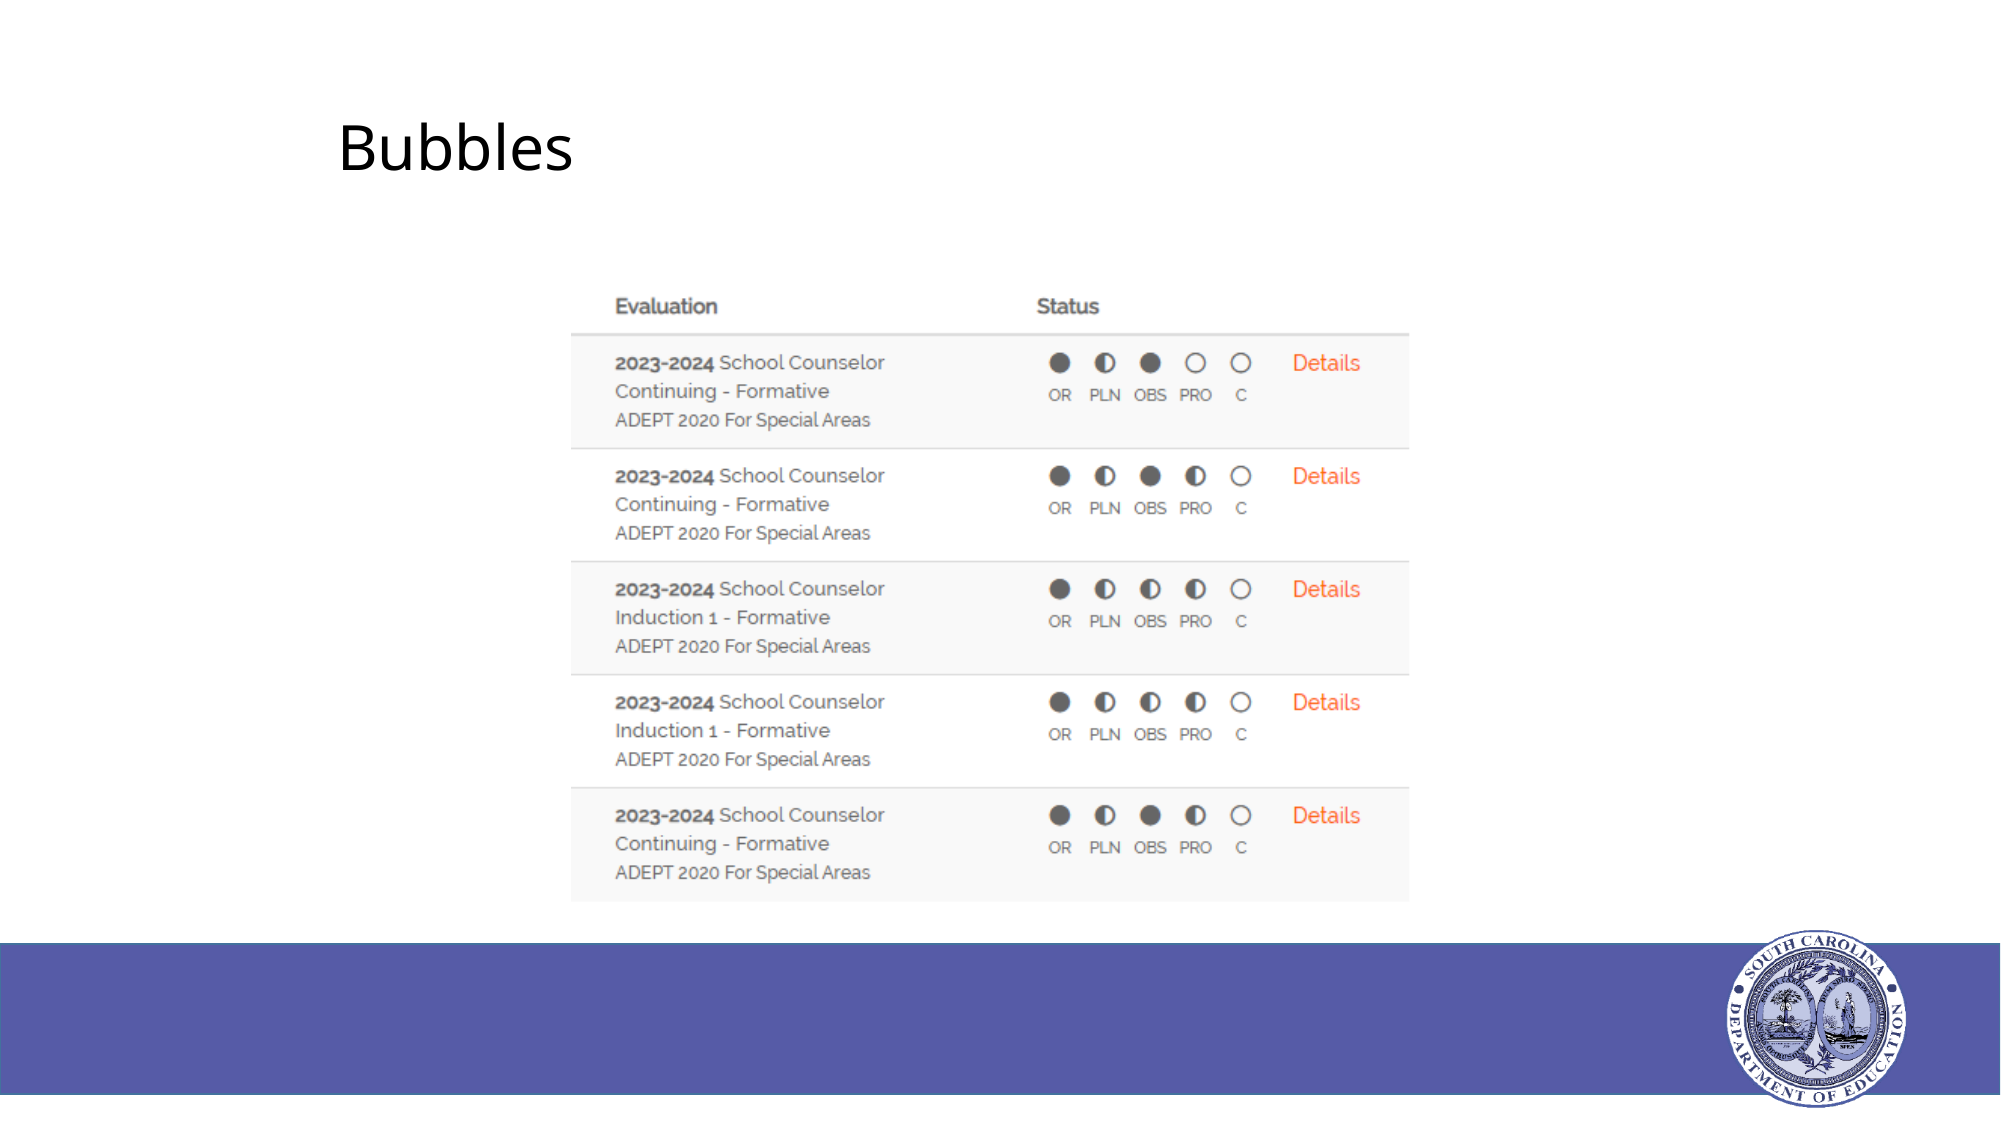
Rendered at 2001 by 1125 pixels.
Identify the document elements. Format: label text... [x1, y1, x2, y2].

title Bubbles [322, 59, 1673, 240]
picture [1723, 928, 1907, 1109]
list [571, 273, 1423, 926]
